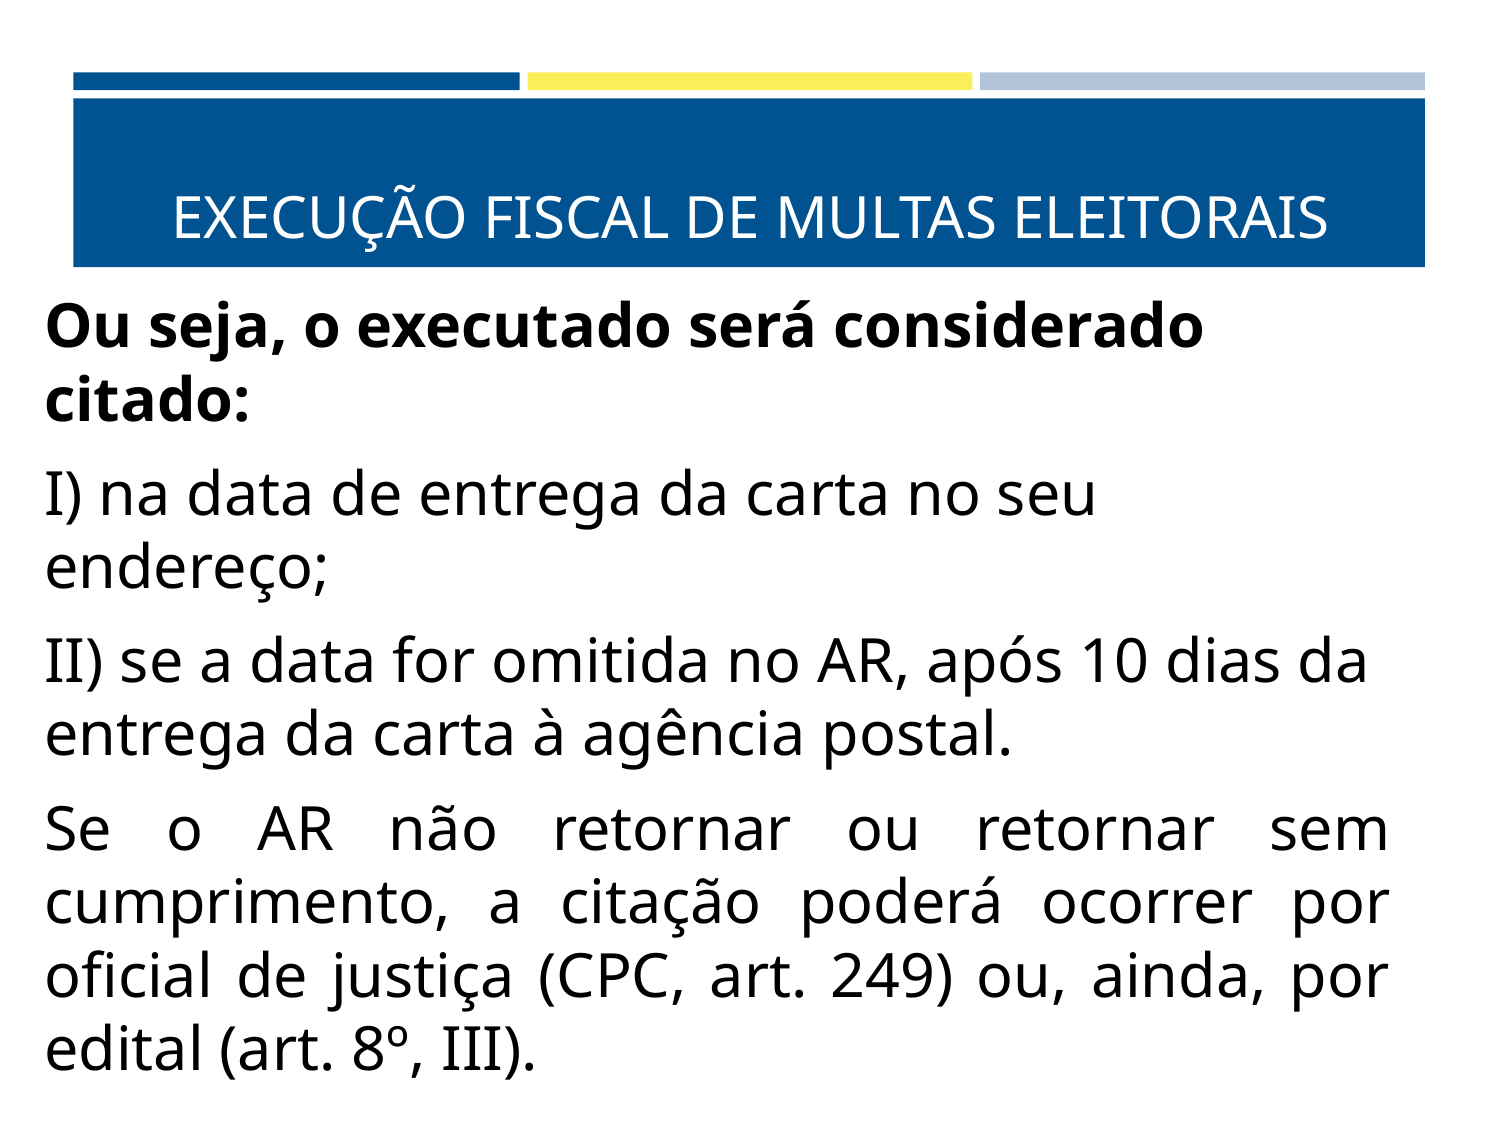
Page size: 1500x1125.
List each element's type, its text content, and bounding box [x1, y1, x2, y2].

list Ou seja, o executado será considerado citado: I) na data de entrega da carta no seu endereço; II) se a data for omitida no AR, após 10 dias da entrega da carta à agência postal. Se o AR não retornar ou retornar sem cumprimento, a citação poderá ocorrer por oficial de justiça (CPC, art. 249) ou, ainda, por edital (art. 8º, III). [29, 278, 1406, 1094]
title EXECUÇÃO FISCAL DE MULTAS ELEITORAIS [95, 112, 1406, 259]
